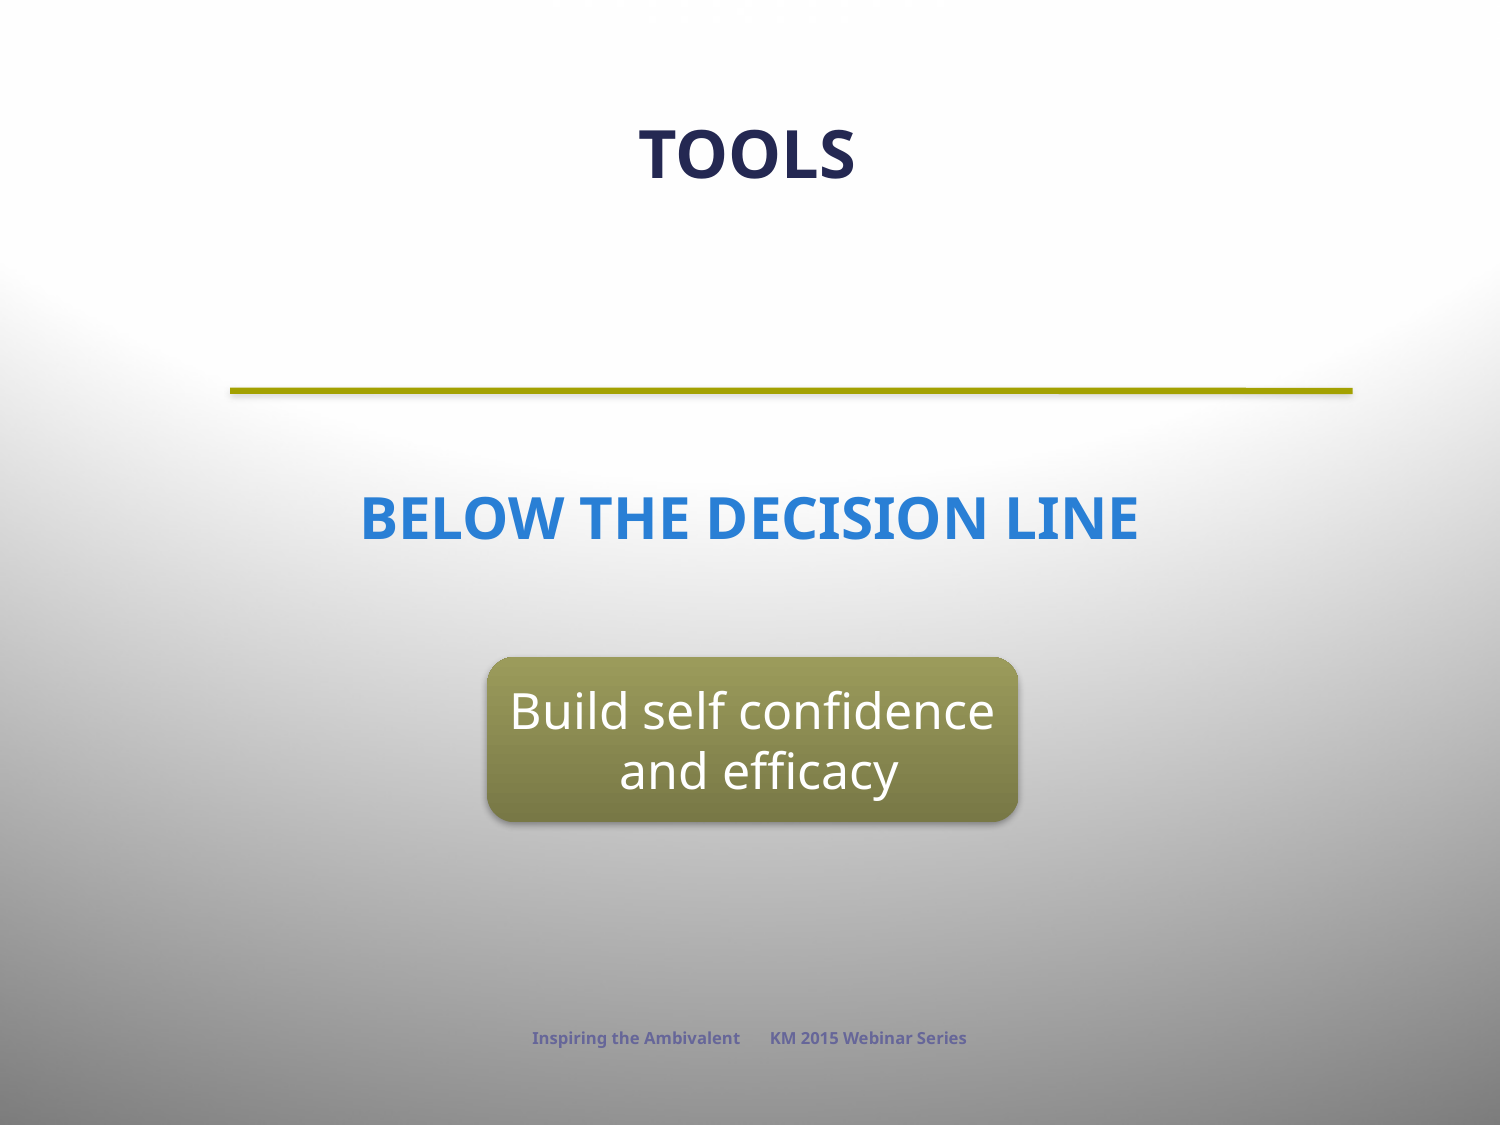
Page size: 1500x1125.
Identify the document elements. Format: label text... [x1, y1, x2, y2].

text_box tools [69, 66, 1425, 238]
picture [0, 0, 1500, 1125]
text_box Build self confidence and efficacy [487, 656, 1019, 823]
title BELOW THE DECISION LINE [188, 422, 1312, 610]
footer Inspiring the Ambivalent KM 2015 Webinar Series [512, 1024, 988, 1103]
